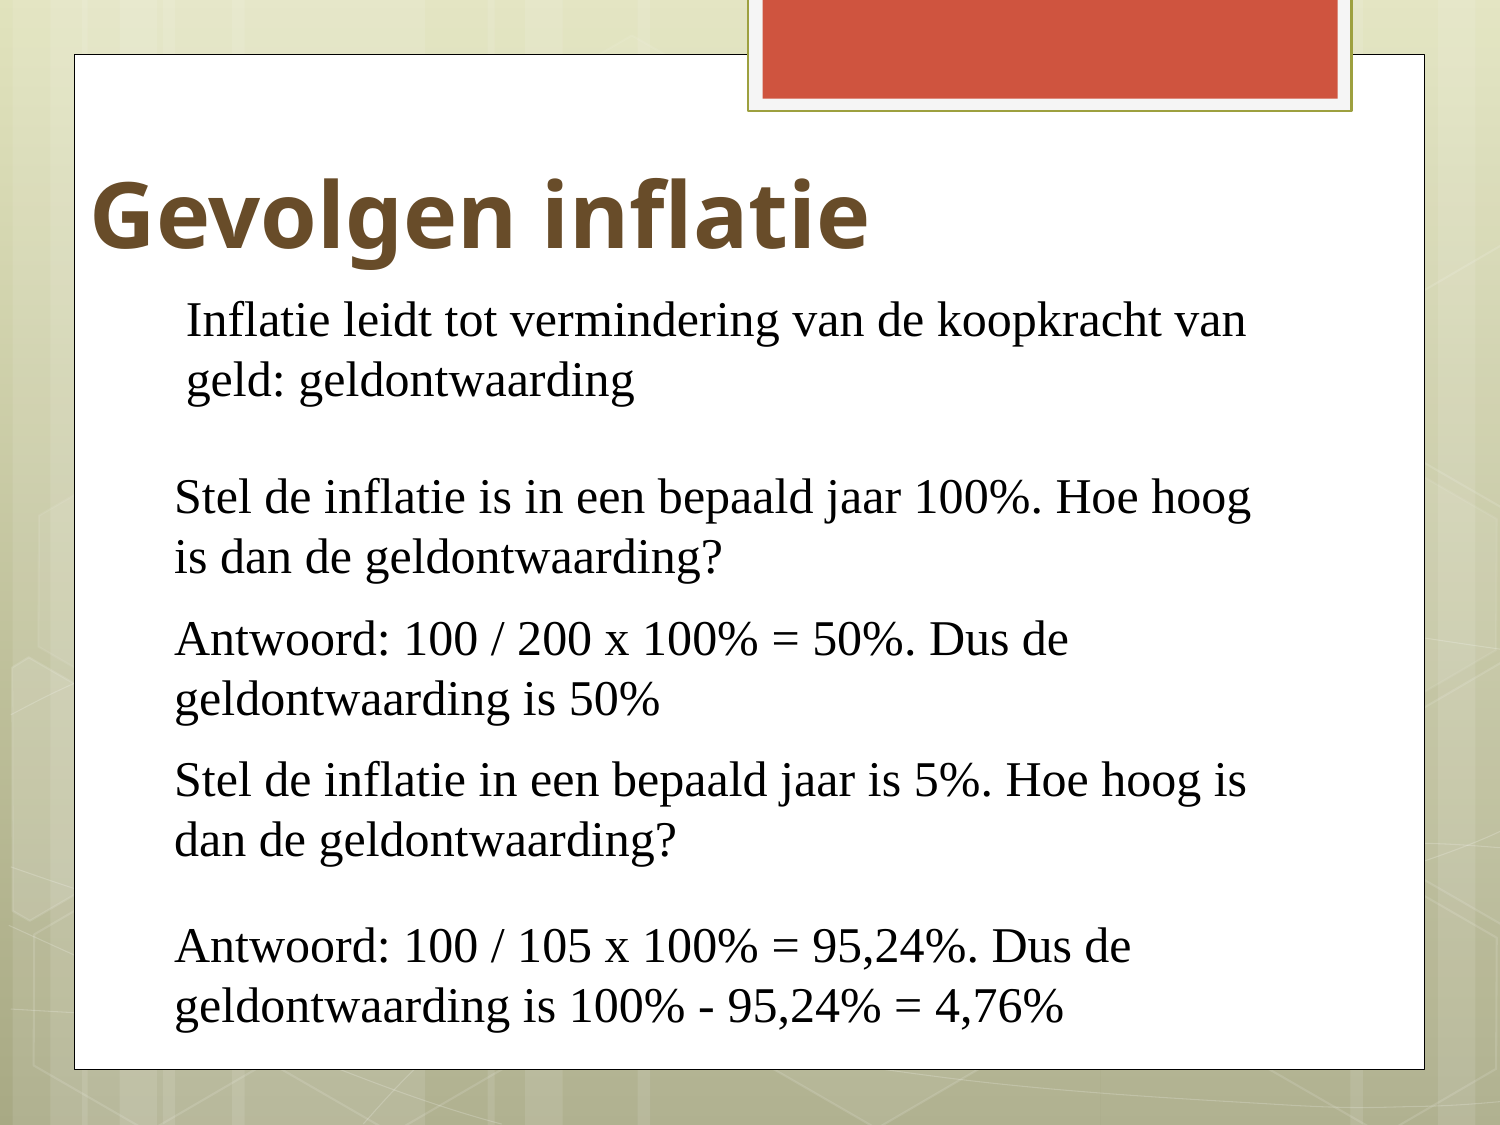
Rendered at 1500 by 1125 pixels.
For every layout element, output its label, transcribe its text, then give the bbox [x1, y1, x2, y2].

text_box Gevolgen inflatie [74, 149, 1425, 338]
text_box Inflatie leidt tot vermindering van de koopkracht van geld: geldontwaarding [171, 338, 1309, 414]
text_box Stel de inflatie in een bepaald jaar is 5%. Hoe hoog is dan de geldontwaarding? [159, 739, 1297, 875]
text_box Stel de inflatie is in een bepaald jaar 100%. Hoe hoog is dan de geldontwaarding? [159, 456, 1297, 591]
text_box Antwoord: 100 / 105 x 100% = 95,24%. Dus de geldontwaarding is 100% - 95,24% = 4,76% [159, 904, 1297, 1040]
text_box Antwoord: 100 / 200 x 100% = 50%. Dus de geldontwaarding is 50% [159, 597, 1297, 733]
